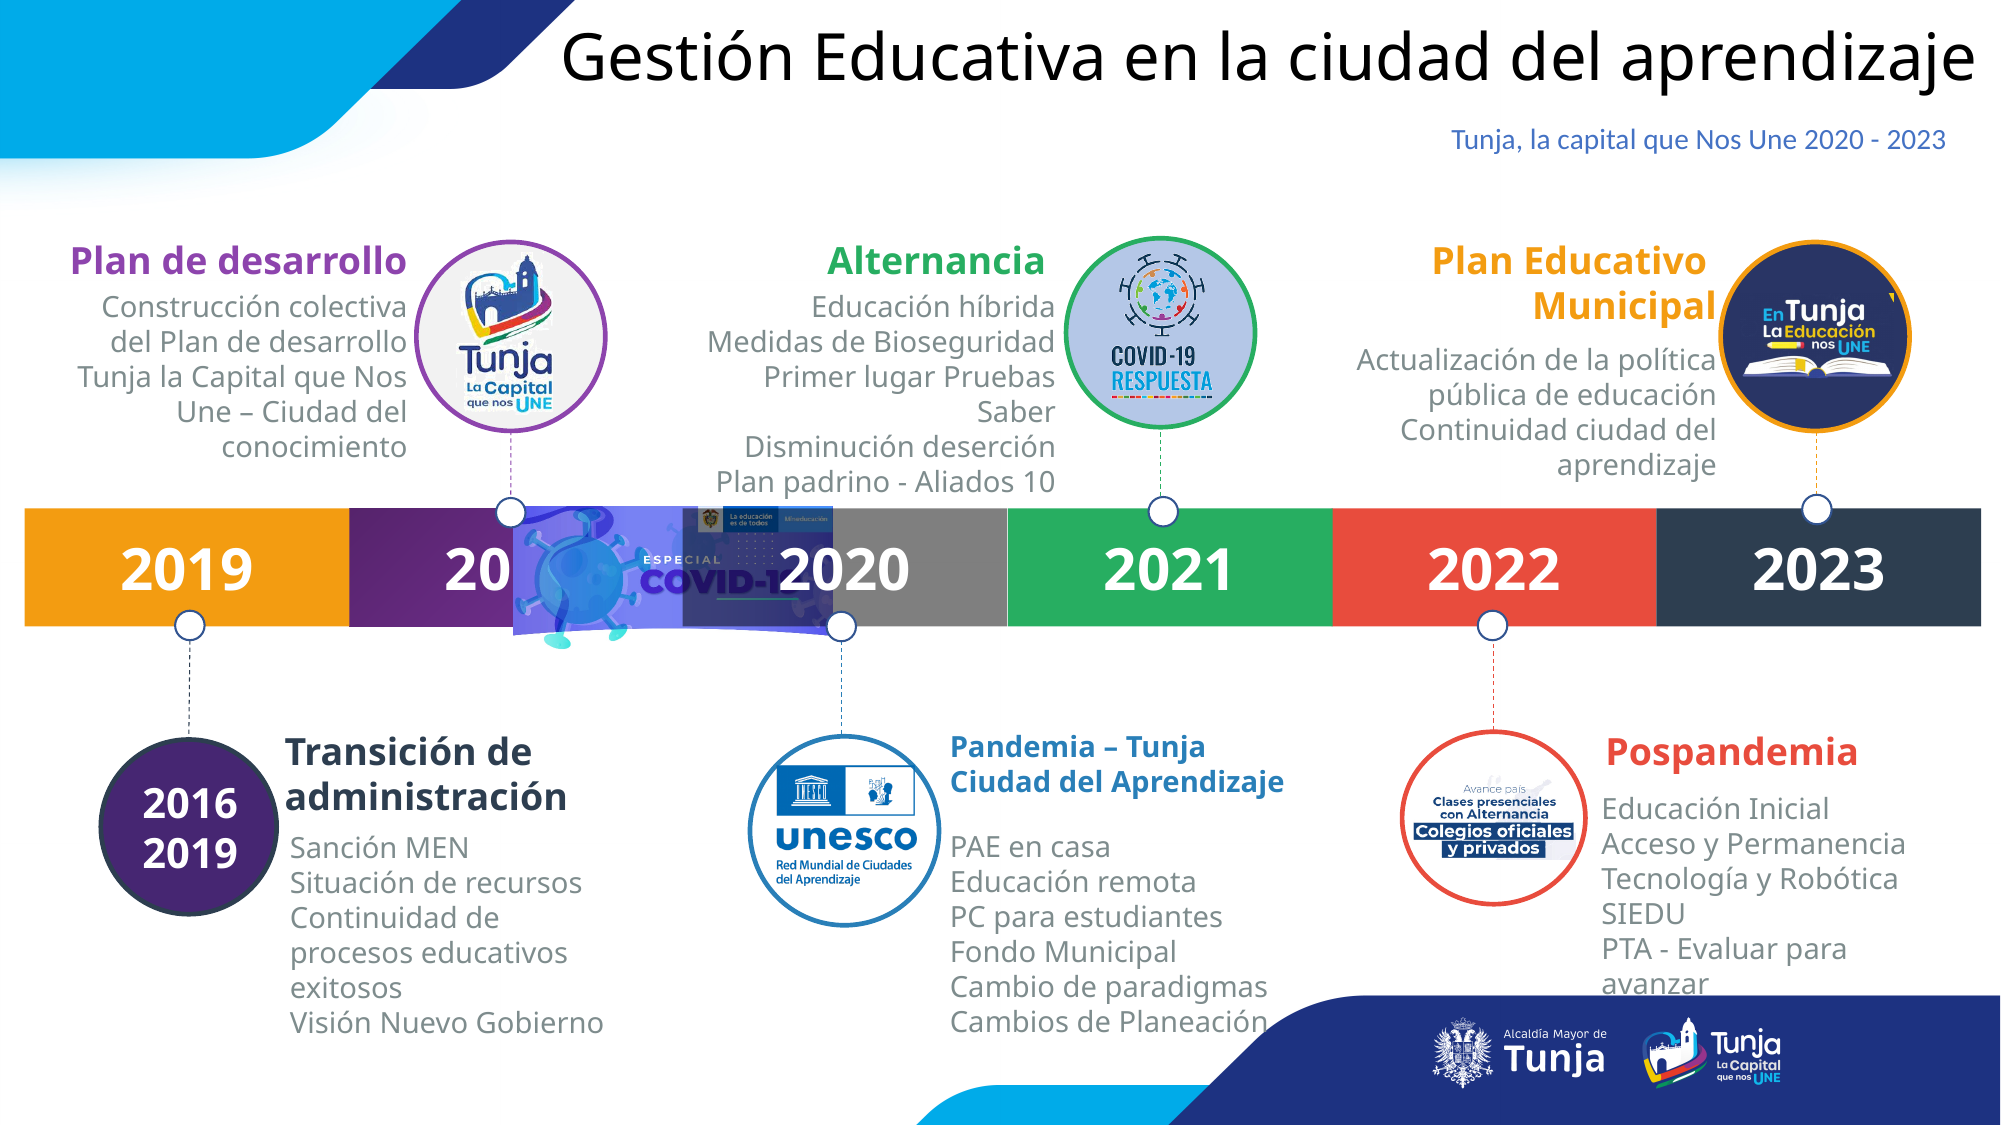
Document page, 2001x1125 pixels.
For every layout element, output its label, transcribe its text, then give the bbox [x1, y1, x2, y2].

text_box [1336, 229, 1910, 525]
picture [0, 0, 2001, 1125]
text_box 2020 [350, 528, 512, 610]
subtitle Tunja, la capital que Nos Une 2020 - 2023 [355, 116, 1963, 164]
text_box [46, 229, 606, 528]
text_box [100, 610, 622, 1050]
text_box 2019 [24, 507, 350, 627]
text_box 2023 [1655, 507, 1982, 627]
text_box 2021 [1008, 507, 1334, 627]
text_box 2020 [833, 527, 1008, 611]
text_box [750, 611, 1326, 1048]
text_box Gestión Educativa en la ciudad del aprendizaje [541, 0, 1998, 103]
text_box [1401, 610, 1978, 976]
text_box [662, 229, 1256, 527]
text_box 2022 [1334, 507, 1655, 627]
